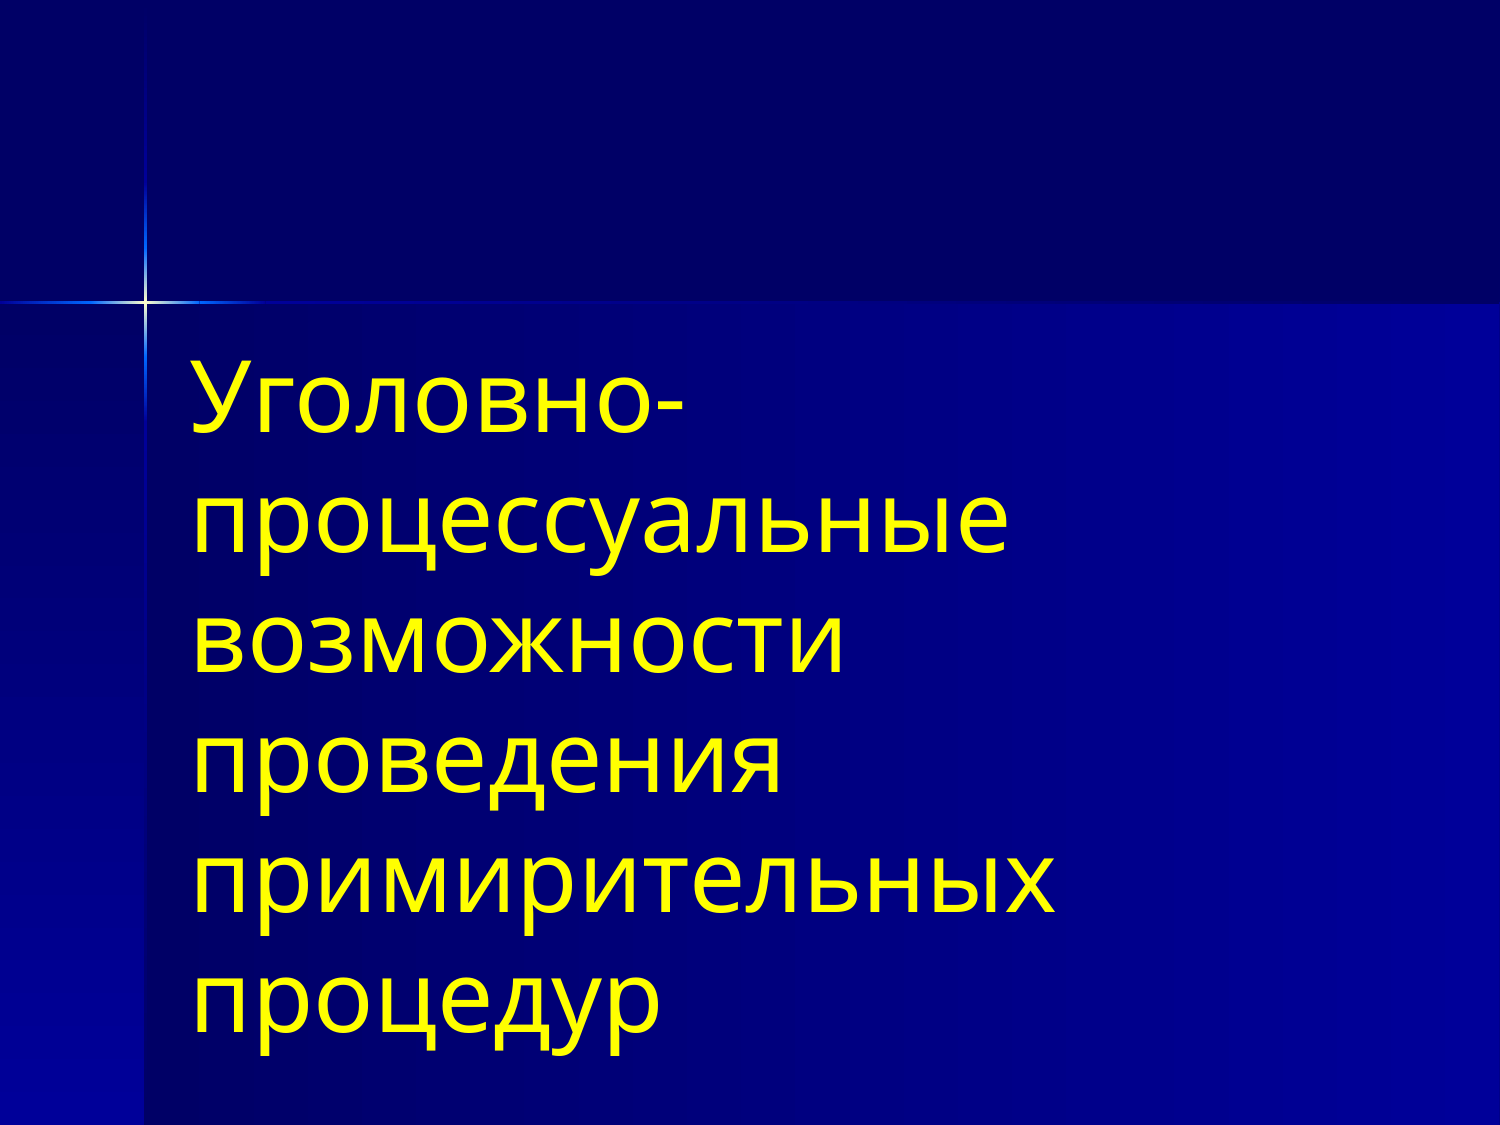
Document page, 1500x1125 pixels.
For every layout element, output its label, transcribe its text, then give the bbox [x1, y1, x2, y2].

list Уголовно-процессуальные возможности проведения примирительных процедур [174, 324, 1413, 1000]
